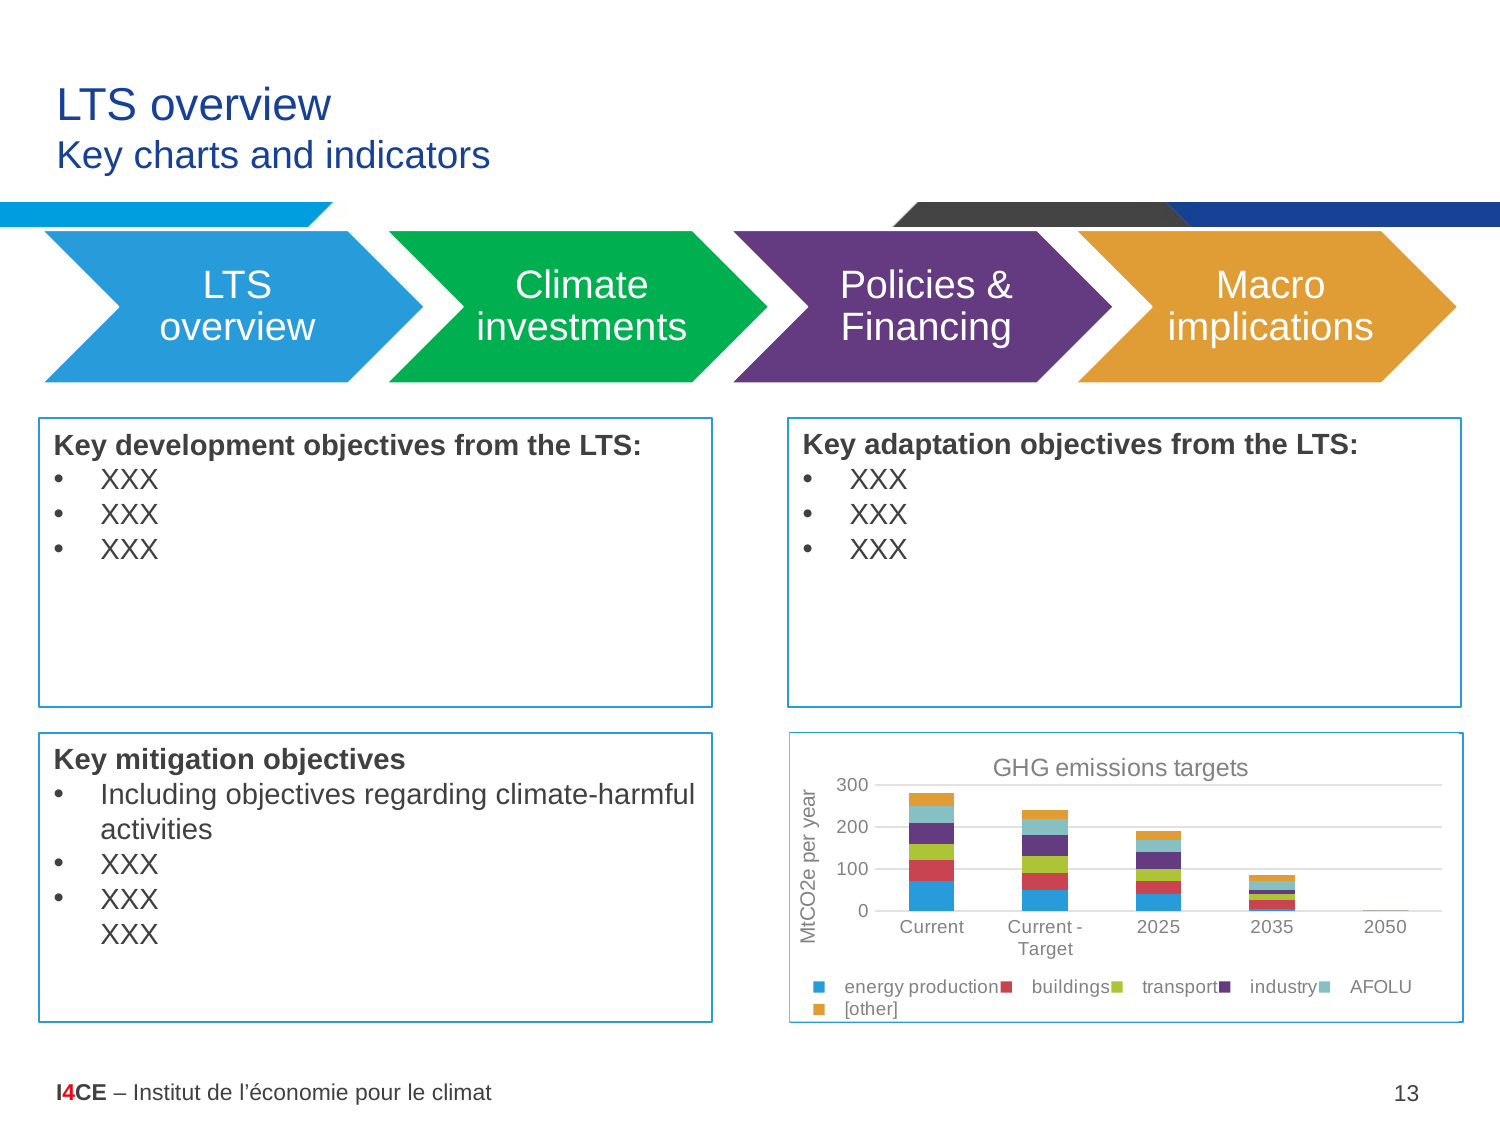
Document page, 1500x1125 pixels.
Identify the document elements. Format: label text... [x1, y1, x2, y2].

chart [789, 732, 1459, 1022]
picture [310, 202, 1500, 227]
text_box Key mitigation objectives Including objectives regarding climate-harmful activities XXX XXX XXX [38, 732, 713, 1022]
title LTS overview Key charts and indicators [41, 66, 1459, 185]
text_box Key adaptation objectives from the LTS: XXX XXX XXX [787, 417, 1462, 708]
text_box Key development objectives from the LTS: XXX XXX XXX [38, 418, 713, 708]
text_box [1459, 732, 1464, 1022]
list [41, 226, 1459, 388]
